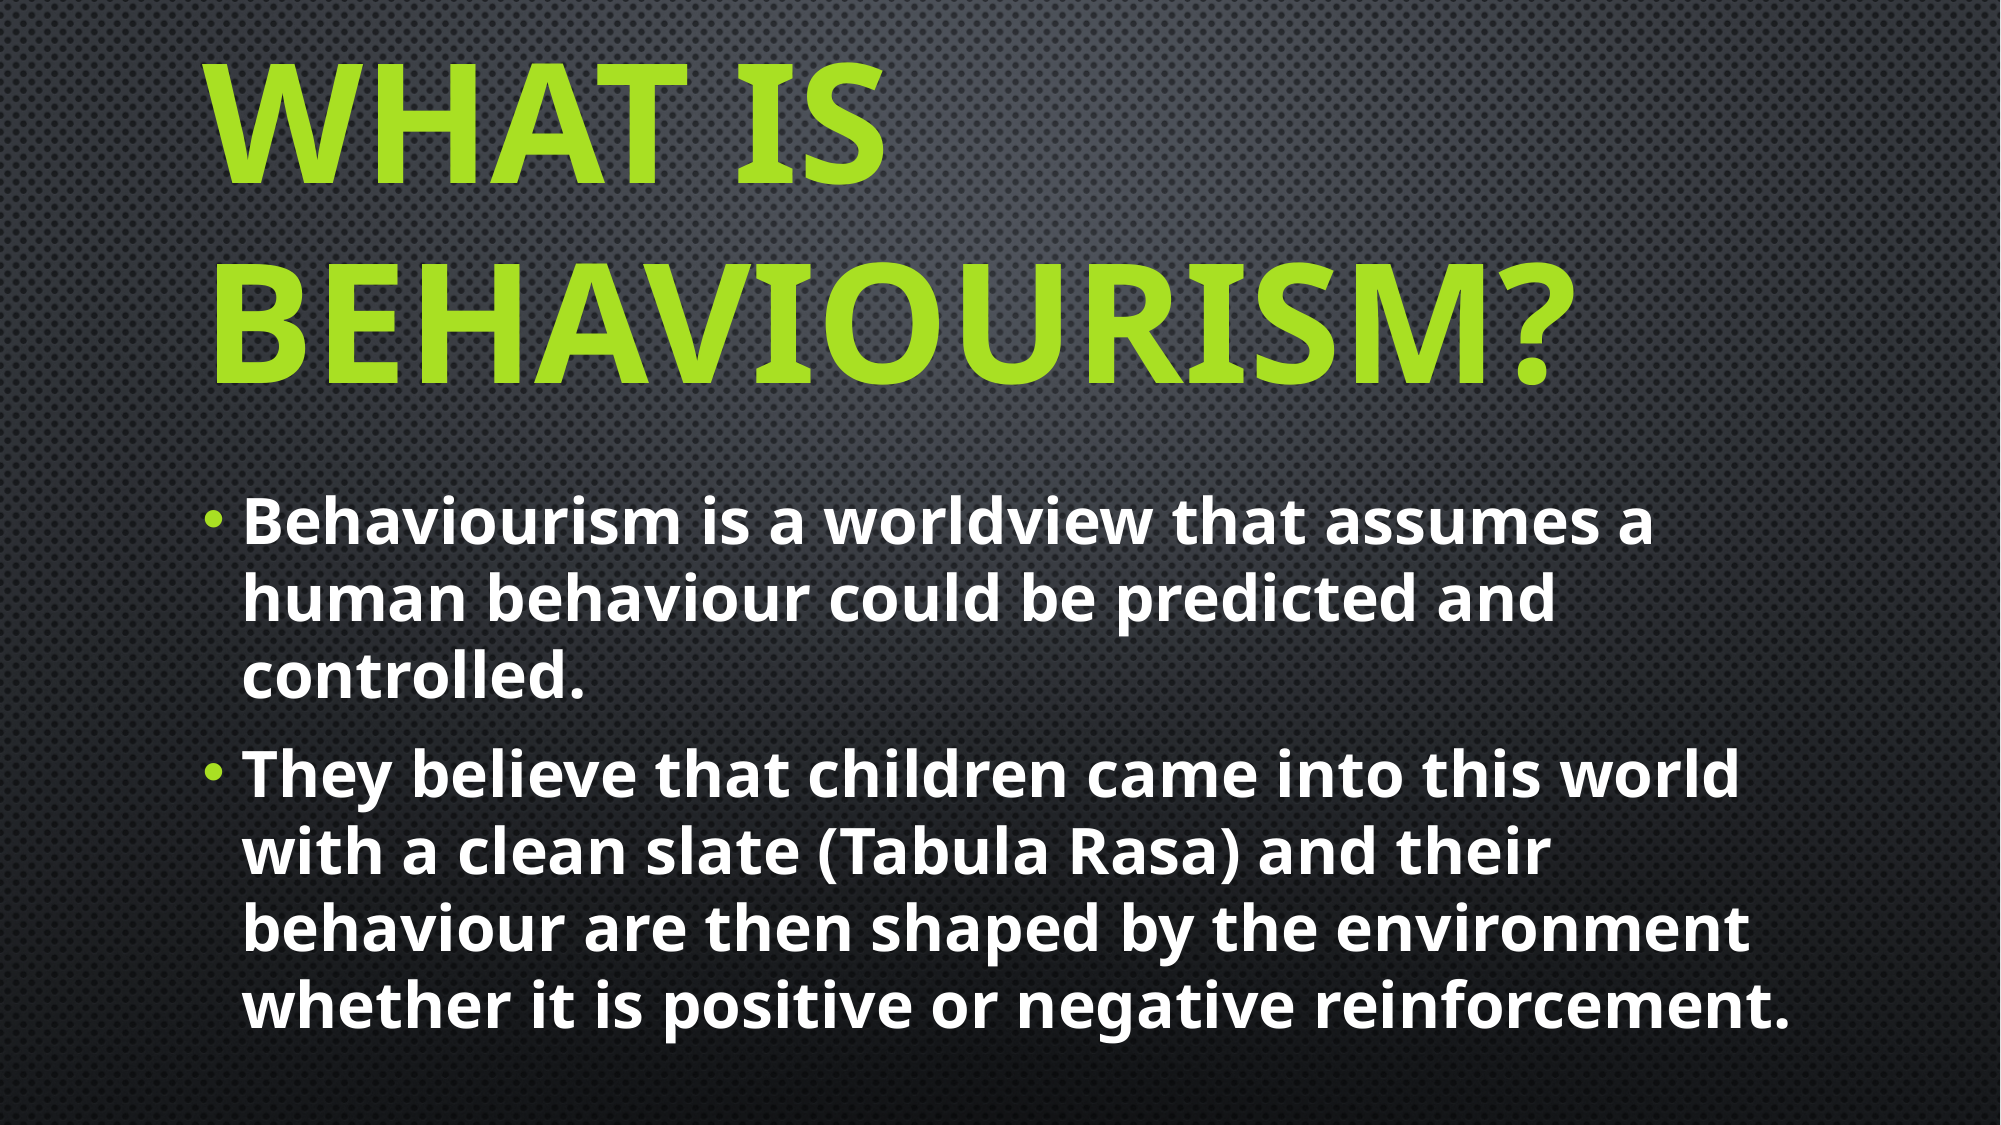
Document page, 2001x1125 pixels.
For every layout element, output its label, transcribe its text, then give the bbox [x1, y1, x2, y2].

list Behaviourism is a worldview that assumes a human behaviour could be predicted and controlled. They believe that children came into this world with a clean slate (Tabula Rasa) and their behaviour are then shaped by the environment whether it is positive or negative reinforcement. [187, 439, 1813, 1082]
title What is behaviourism? [187, 34, 1813, 400]
